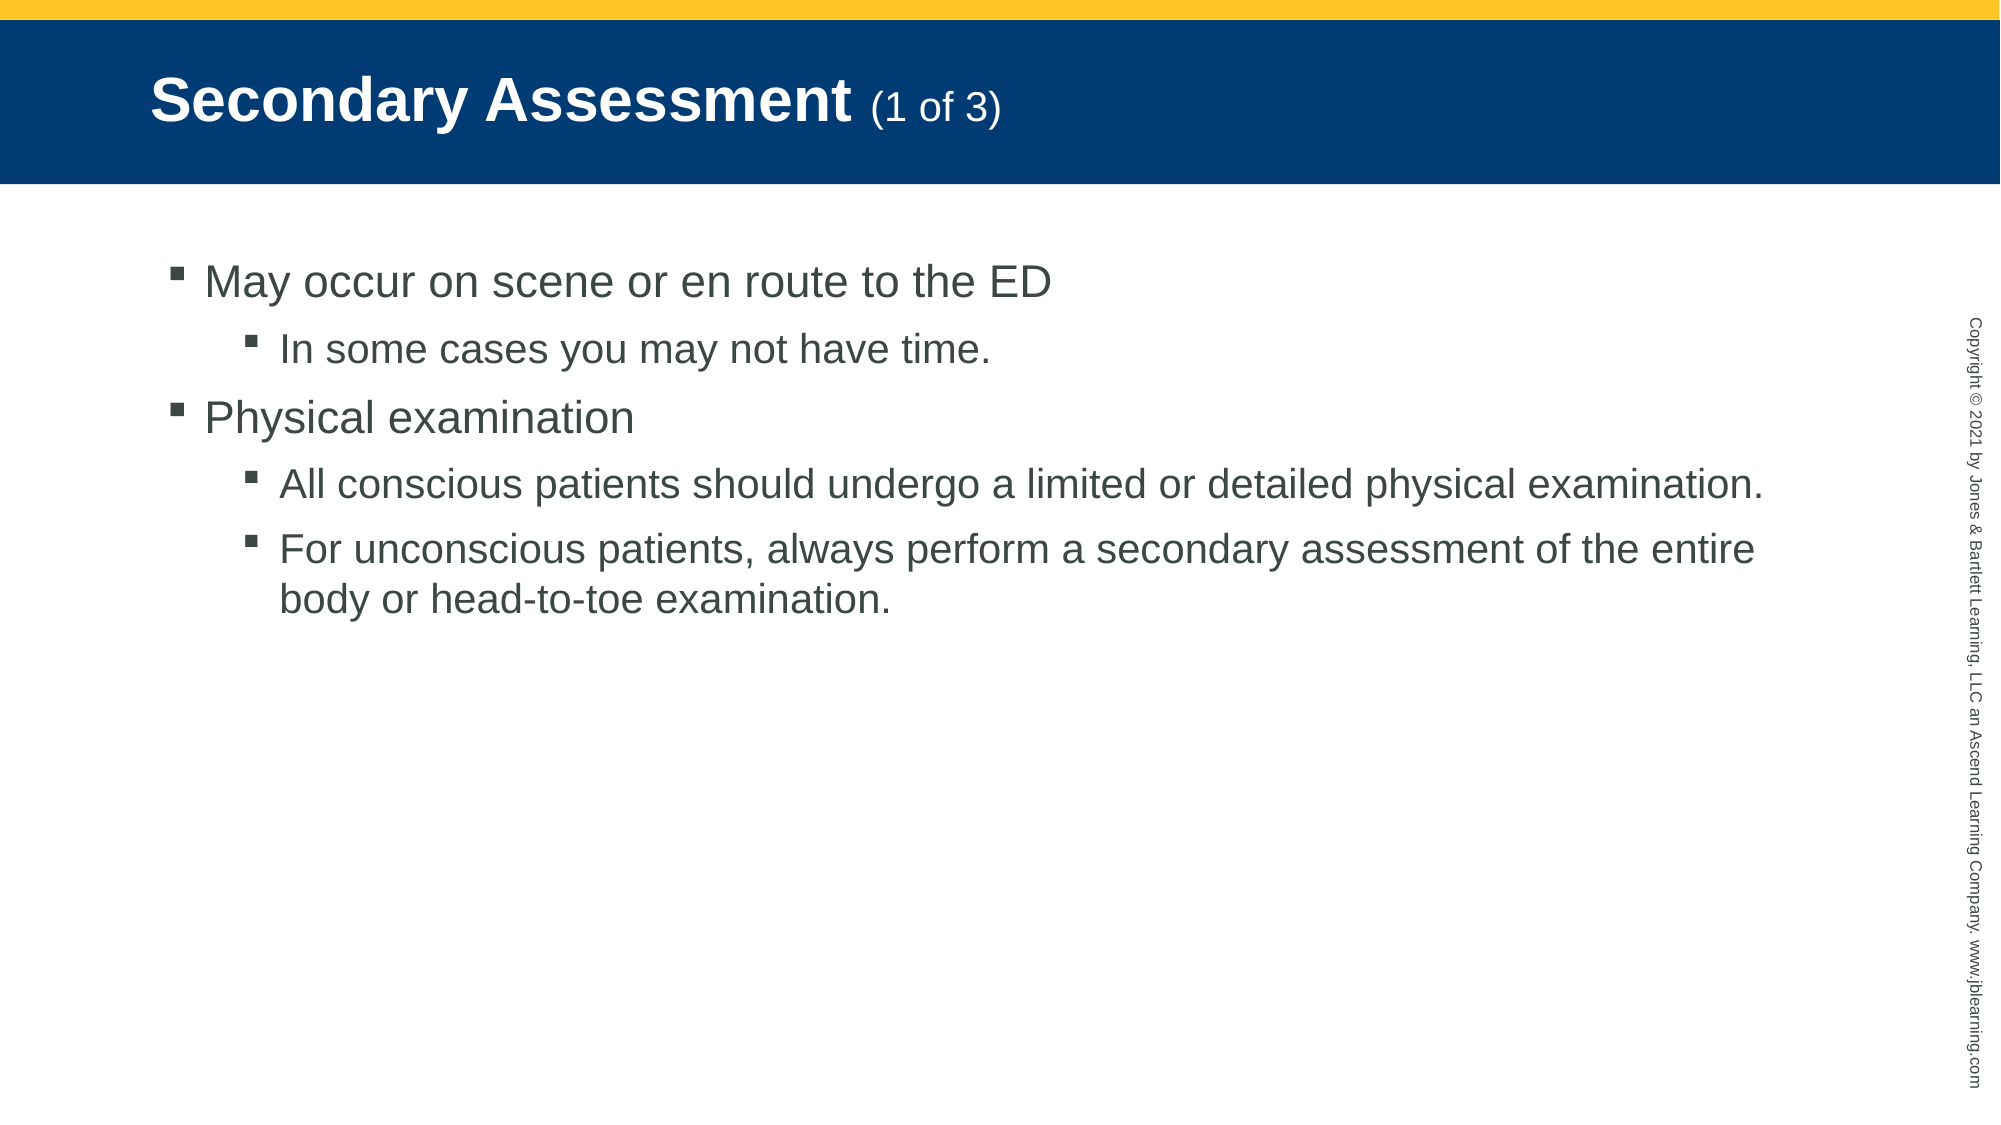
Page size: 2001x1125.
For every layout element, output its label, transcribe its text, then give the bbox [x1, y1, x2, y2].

title Secondary Assessment (1 of 3) [0, 19, 2000, 185]
list May occur on scene or en route to the ED In some cases you may not have time. Physical examination All conscious patients should undergo a limited or detailed physical examination. For unconscious patients, always perform a secondary assessment of the entire body or head-to-toe examination. [151, 244, 1840, 1016]
